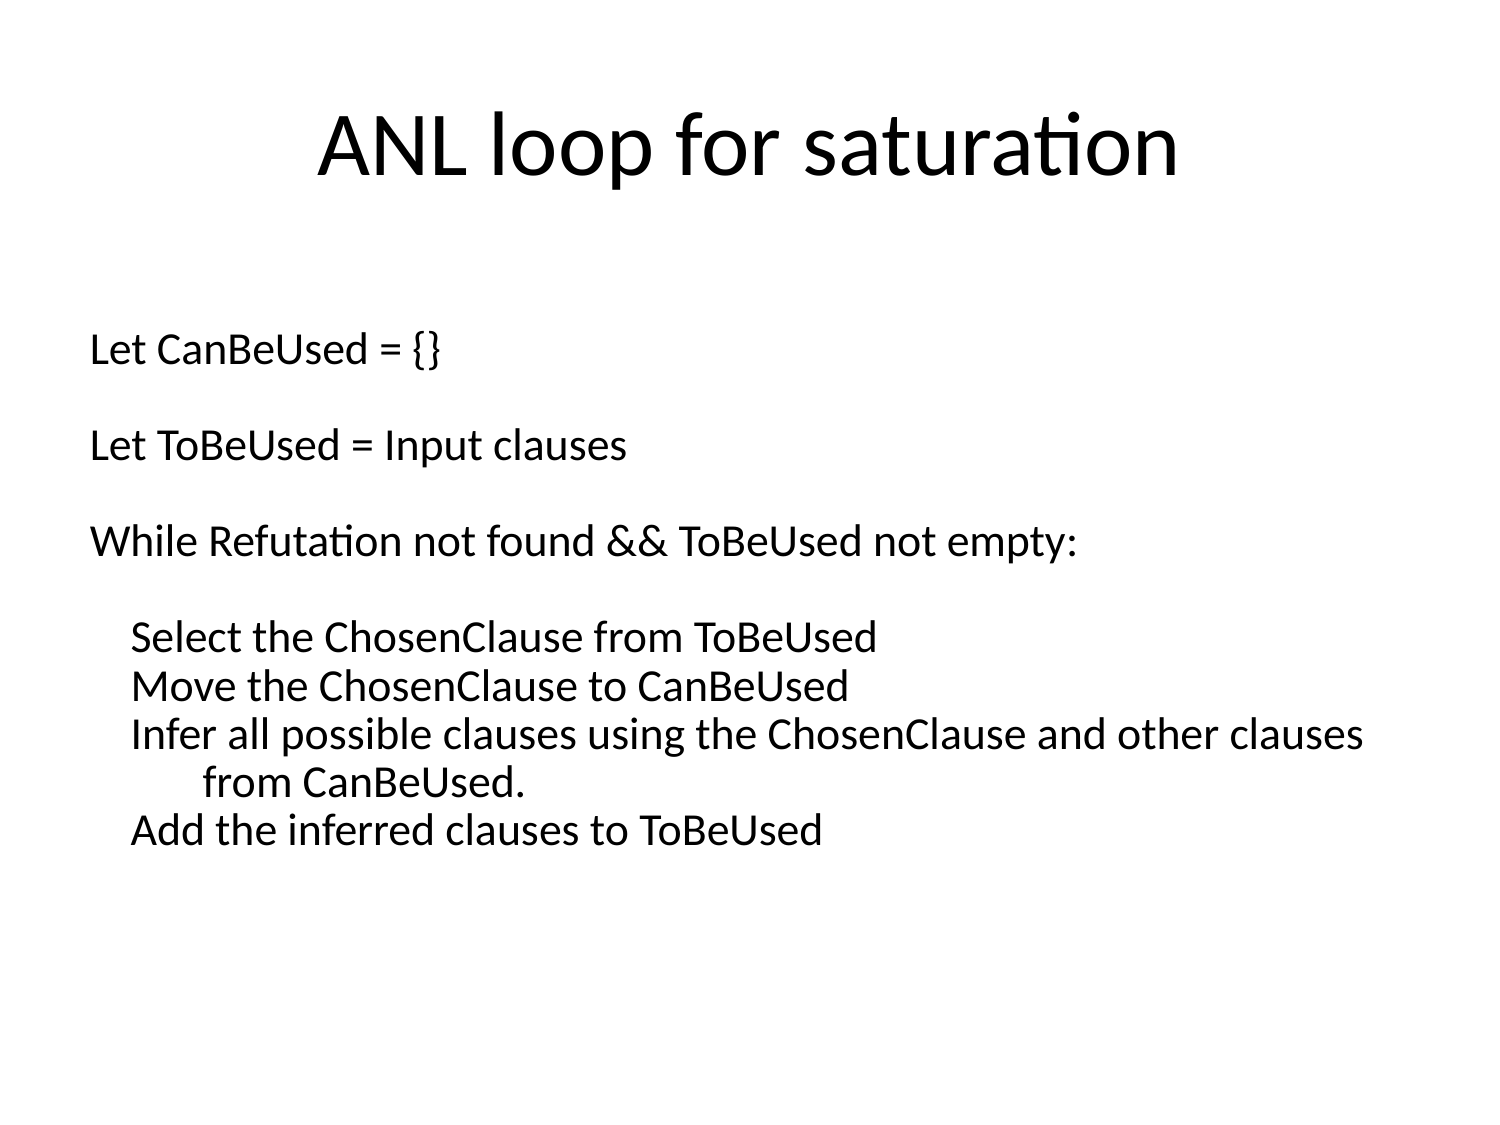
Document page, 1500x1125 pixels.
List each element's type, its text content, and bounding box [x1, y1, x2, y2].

title ANL loop for saturation [75, 45, 1425, 233]
text_box Let CanBeUsed = {} Let ToBeUsed = Input clauses While Refutation not found && ToBeUsed not empty: Select the ChosenClause from ToBeUsed Move the ChosenClause to CanBeUsed Infer all possible clauses using the ChosenClause and other clauses from CanBeUsed. Add the inferred clauses to ToBeUsed [74, 262, 1425, 1005]
